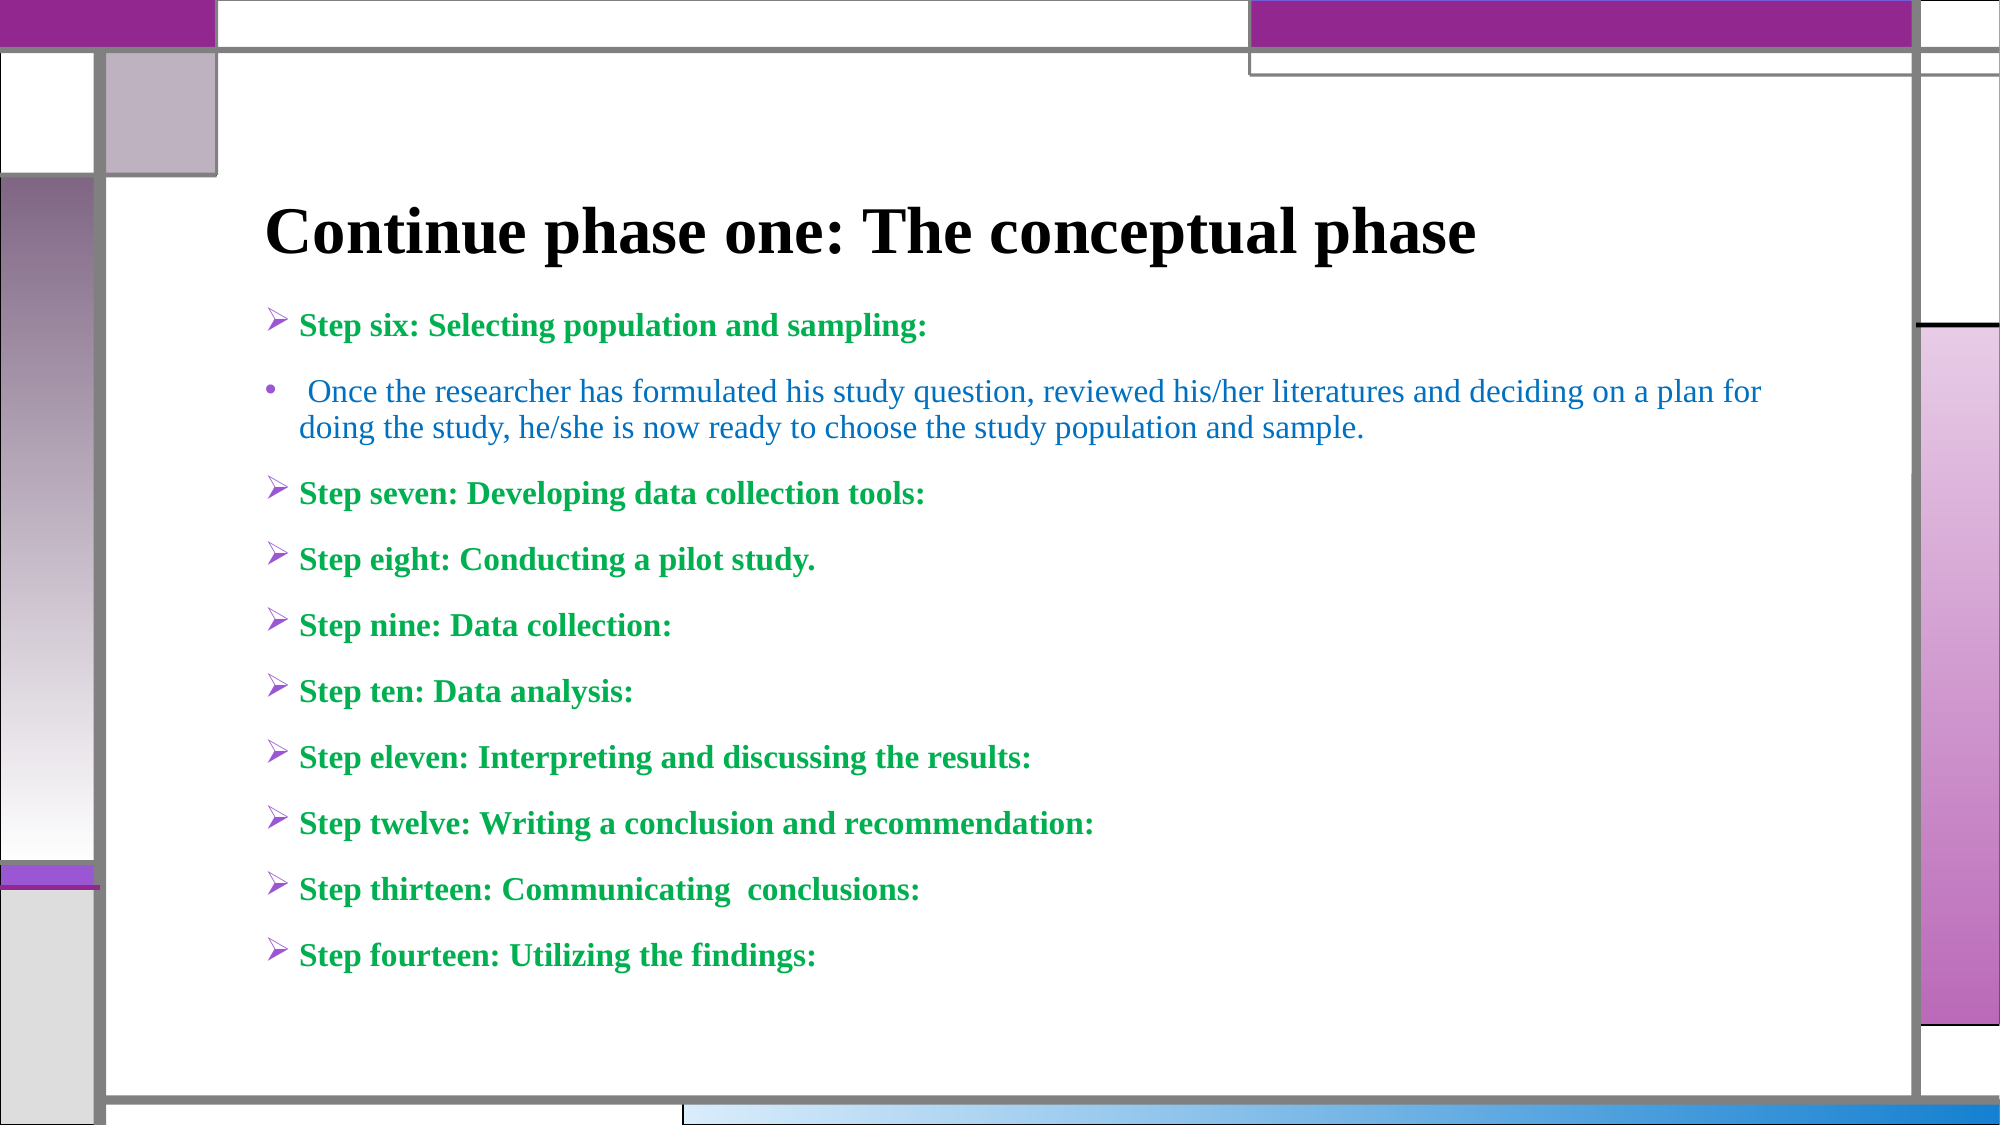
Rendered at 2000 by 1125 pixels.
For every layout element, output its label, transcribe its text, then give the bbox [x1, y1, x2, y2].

list Step six: Selecting population and sampling: Once the researcher has formulated his study question, reviewed his/her literatures and deciding on a plan for doing the study, he/she is now ready to choose the study population and sample. Step seven: Developing data collection tools: Step eight: Conducting a pilot study. Step nine: Data collection: Step ten: Data analysis: Step eleven: Interpreting and discussing the results: Step twelve: Writing a conclusion and recommendation: Step thirteen: Communicating conclusions: Step fourteen: Utilizing the findings: [249, 299, 1825, 988]
title Continue phase one: The conceptual phase [249, 87, 1825, 275]
